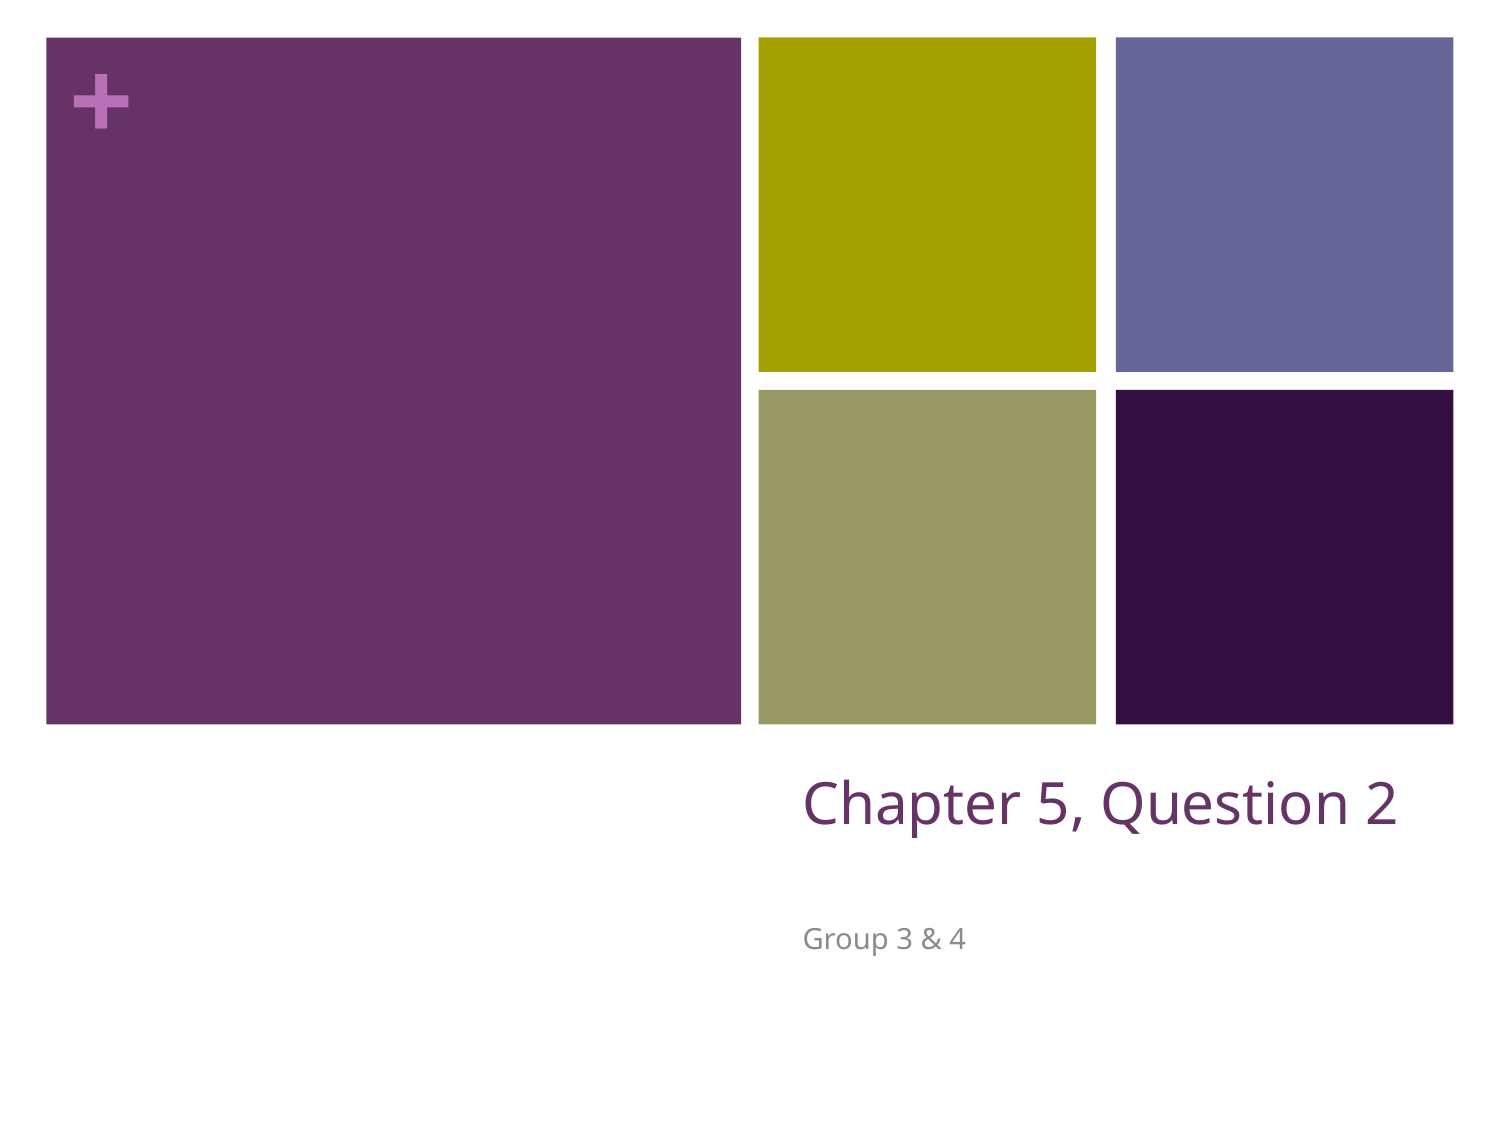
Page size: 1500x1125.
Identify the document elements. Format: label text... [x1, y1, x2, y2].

title Chapter 5, Question 2 [787, 758, 1450, 912]
subtitle Group 3 & 4 [787, 912, 1450, 1036]
